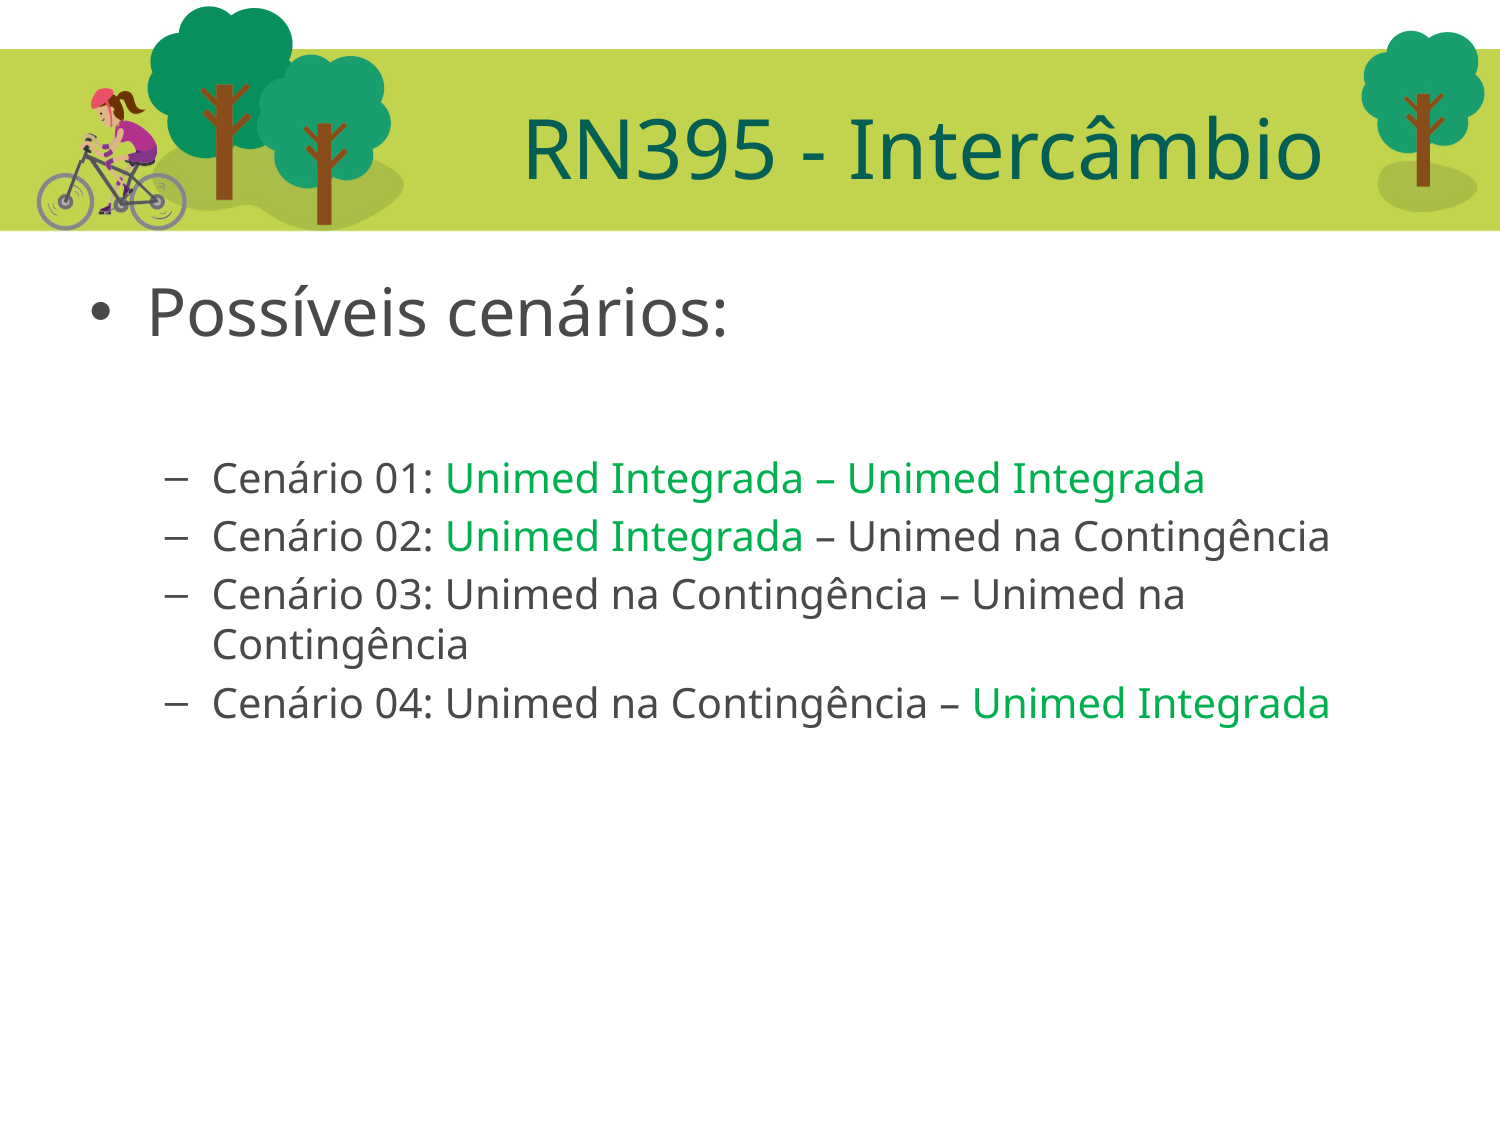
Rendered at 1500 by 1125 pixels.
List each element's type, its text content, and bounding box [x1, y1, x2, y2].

list Possíveis cenários: Cenário 01: Unimed Integrada – Unimed Integrada Cenário 02: Unimed Integrada – Unimed na Contingência Cenário 03: Unimed na Contingência – Unimed na Contingência Cenário 04: Unimed na Contingência – Unimed Integrada [75, 262, 1425, 1005]
title RN395 - Intercâmbio [395, 89, 1341, 232]
picture [0, 0, 1500, 1125]
